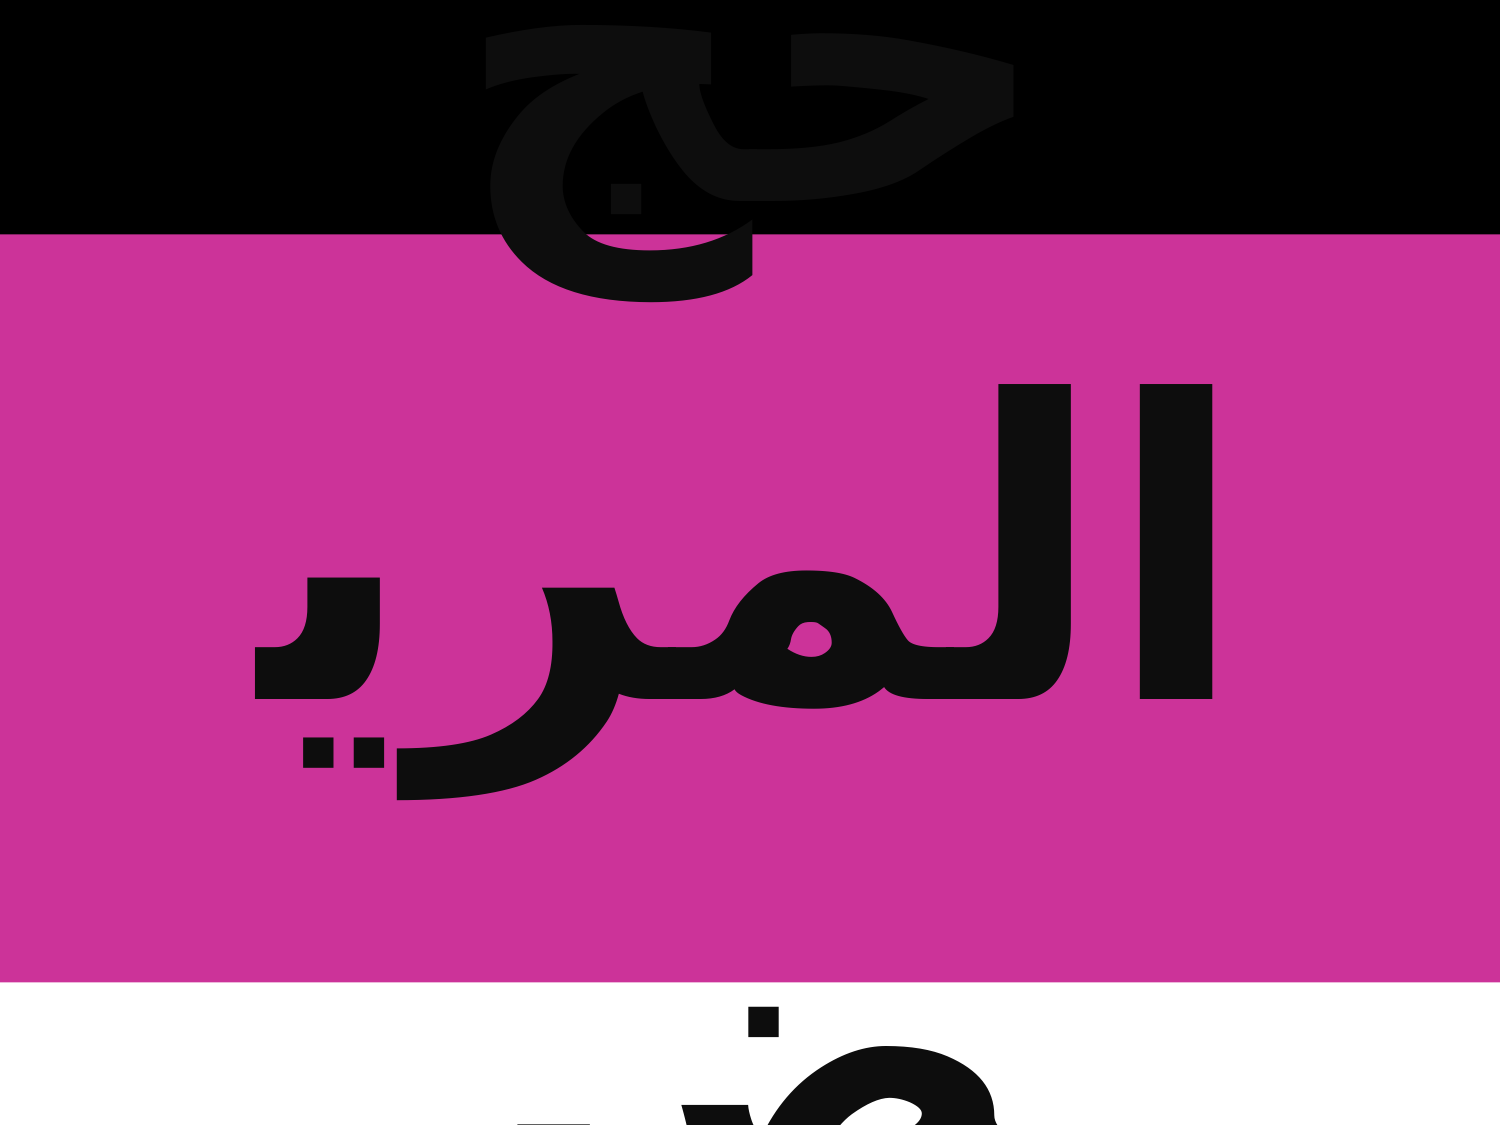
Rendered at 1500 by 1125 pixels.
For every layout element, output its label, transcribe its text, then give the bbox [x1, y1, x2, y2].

title حج المريض [0, 234, 1500, 983]
